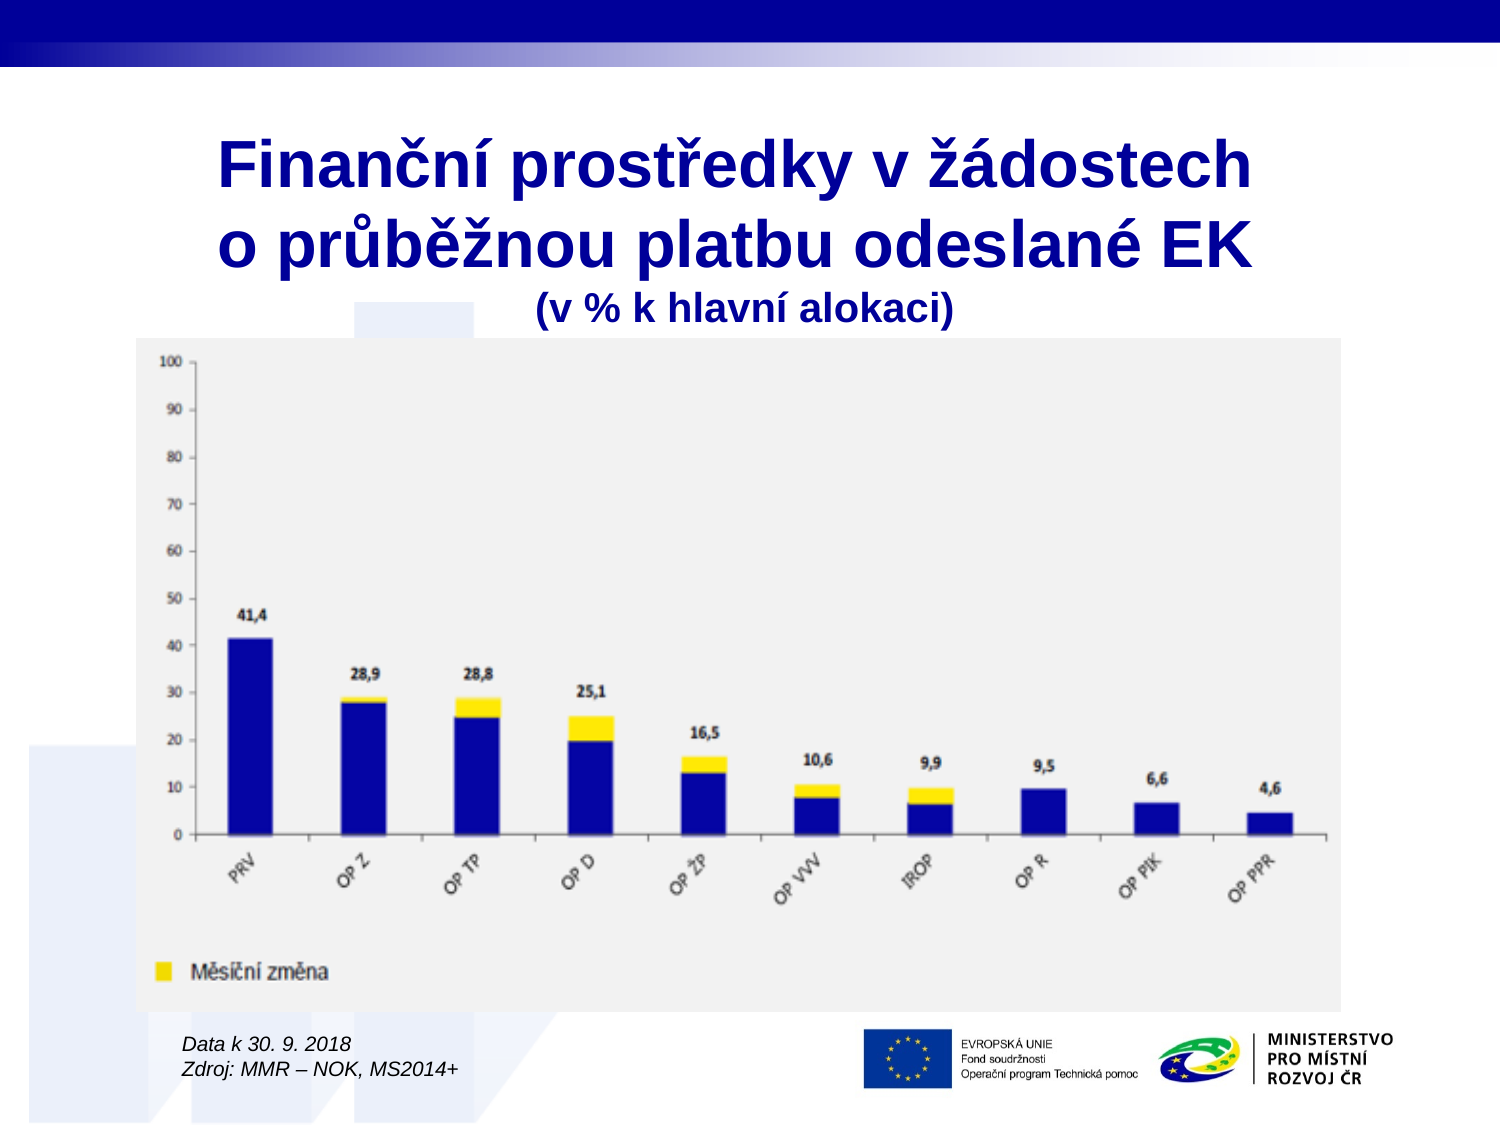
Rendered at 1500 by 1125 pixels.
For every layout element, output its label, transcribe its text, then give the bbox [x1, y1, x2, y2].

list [136, 337, 1341, 1012]
picture [29, 302, 1412, 1125]
title Finanční prostředky v žádostech o průběžnou platbu odeslané EK (v % k hlavní alokaci) [64, 113, 1425, 197]
text_box Data k 30. 9. 2018 Zdroj: MMR – NOK, MS2014+ [167, 1023, 474, 1088]
